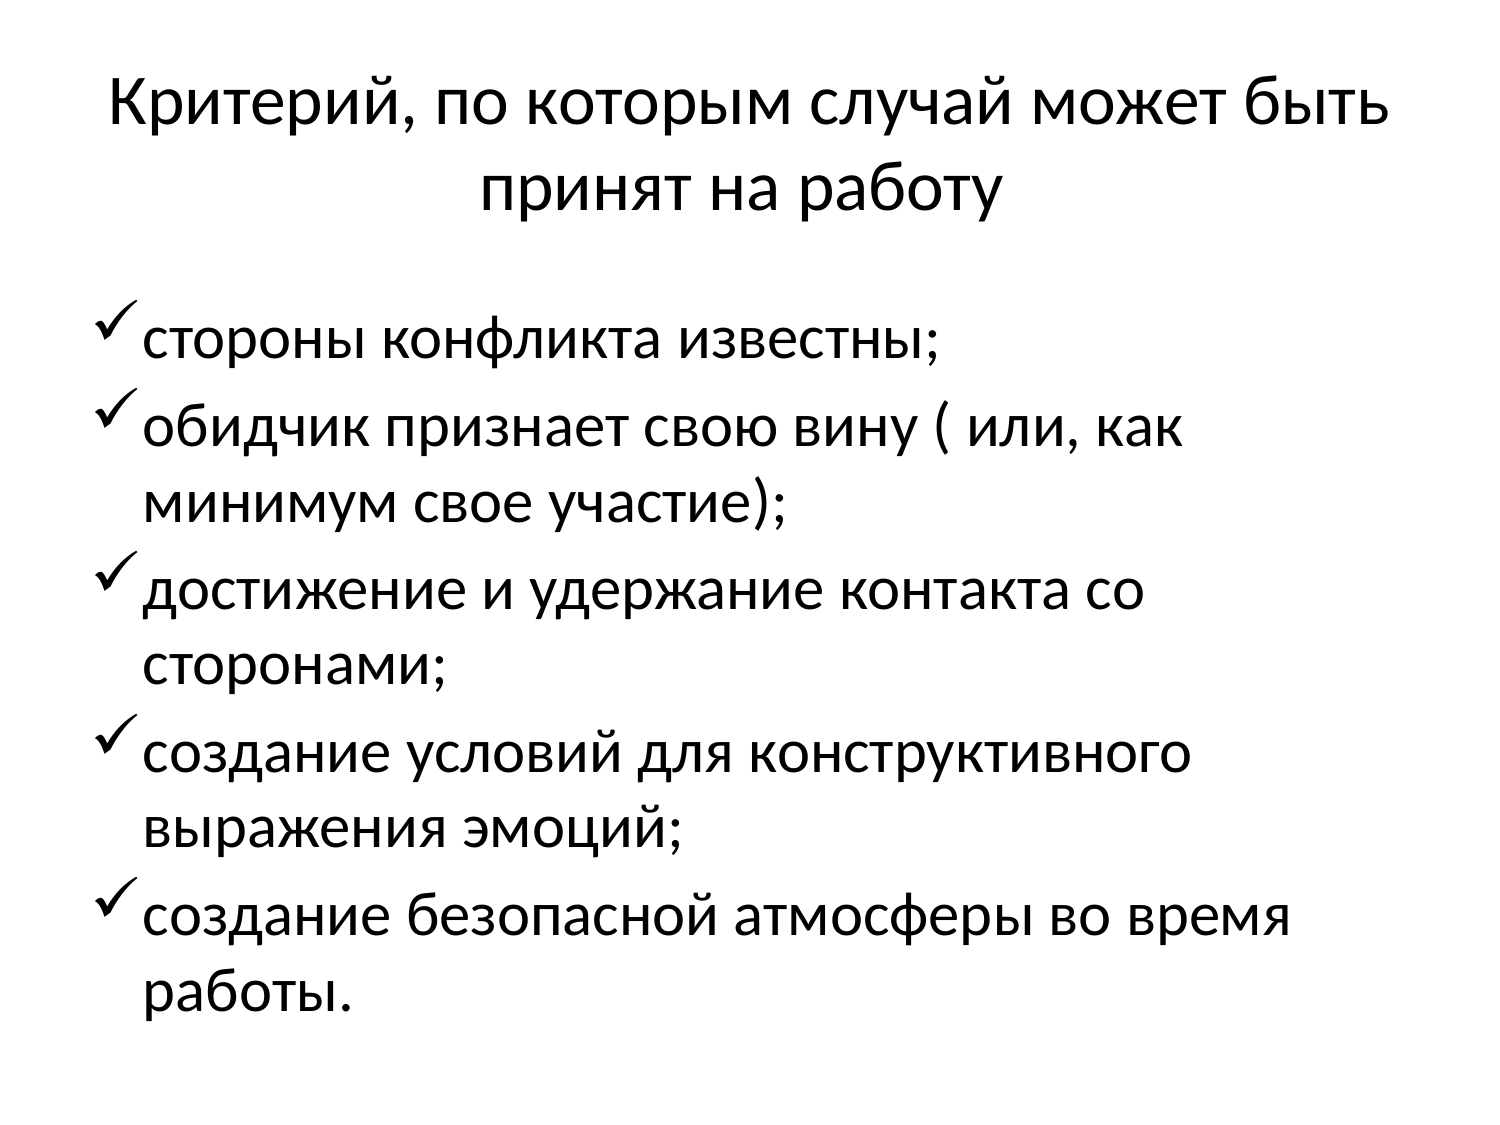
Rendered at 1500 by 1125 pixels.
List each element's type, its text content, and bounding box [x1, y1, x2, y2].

title Критерий, по которым случай может быть принят на работу [75, 45, 1425, 233]
list стороны конфликта известны; обидчик признает свою вину ( или, как минимум свое участие); достижение и удержание контакта со сторонами; создание условий для конструктивного выражения эмоций; создание безопасной атмосферы во время работы. [75, 288, 1425, 1032]
